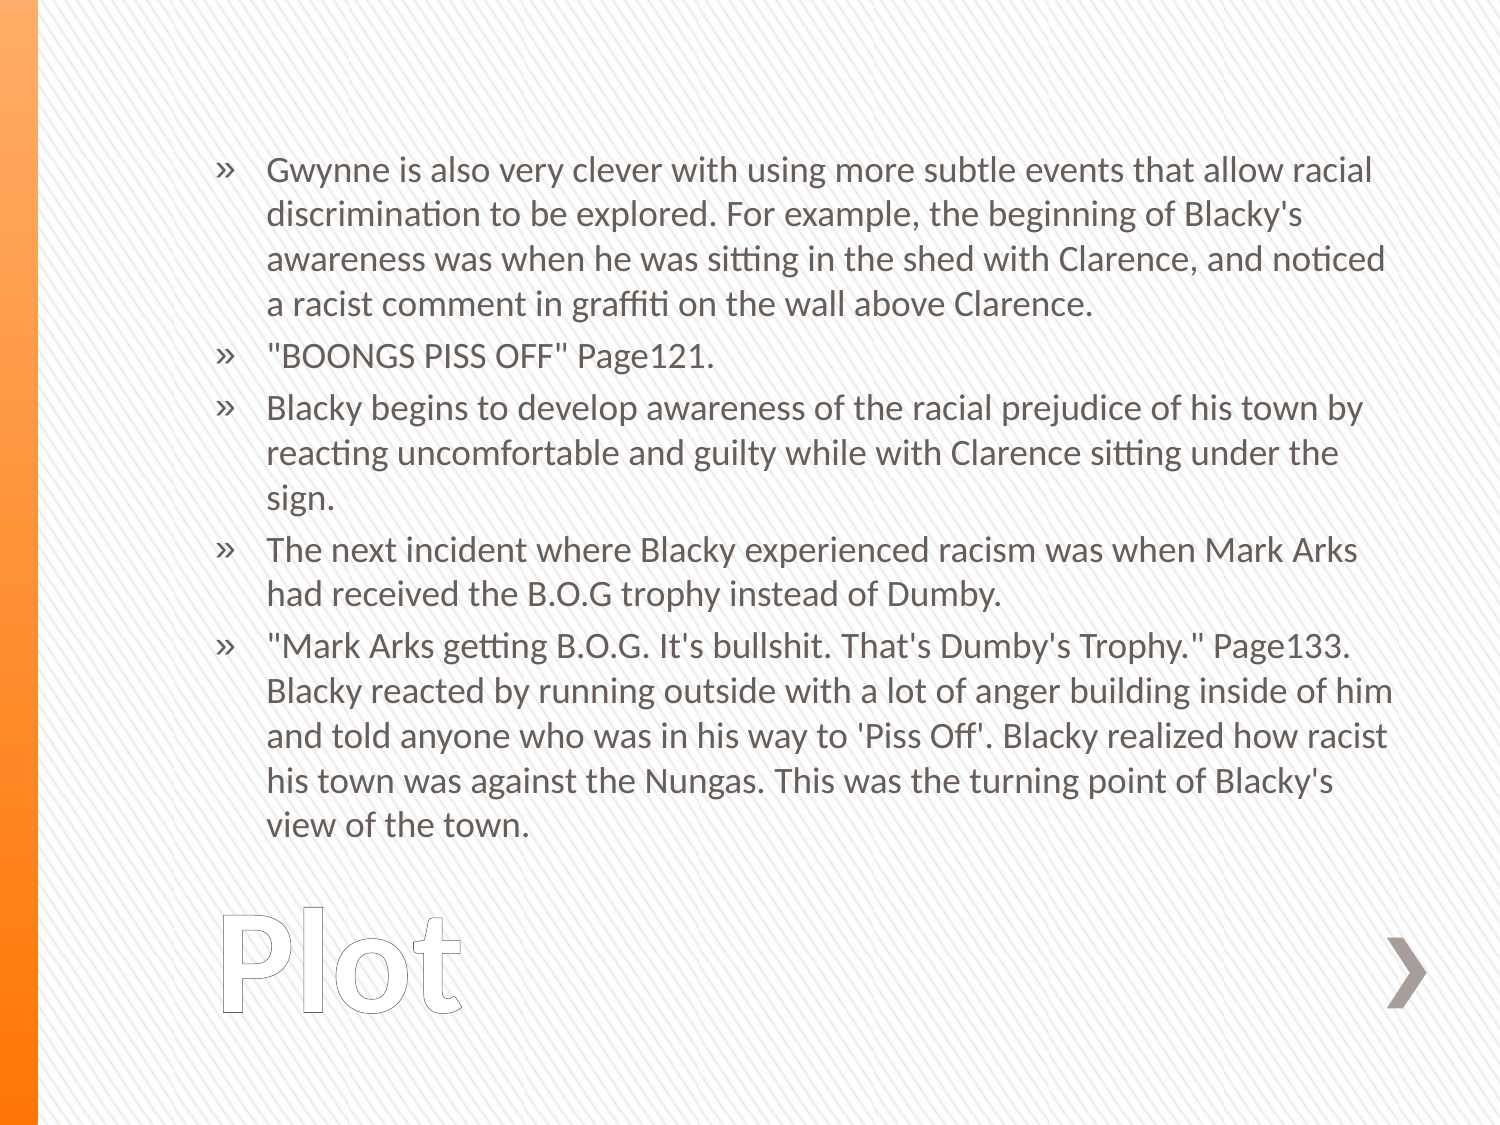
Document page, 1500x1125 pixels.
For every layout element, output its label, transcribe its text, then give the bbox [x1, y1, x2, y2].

list Gwynne is also very clever with using more subtle events that allow racial discrimination to be explored. For example, the beginning of Blacky's awareness was when he was sitting in the shed with Clarence, and noticed a racist comment in graffiti on the wall above Clarence. "BOONGS PISS OFF" Page121. Blacky begins to develop awareness of the racial prejudice of his town by reacting uncomfortable and guilty while with Clarence sitting under the sign. The next incident where Blacky experienced racism was when Mark Arks had received the B.O.G trophy instead of Dumby. "Mark Arks getting B.O.G. It's bullshit. That's Dumby's Trophy." Page133. Blacky reacted by running outside with a lot of anger building inside of him and told anyone who was in his way to 'Piss Off'. Blacky realized how racist his town was against the Nungas. This was the turning point of Blacky's view of the town. [200, 137, 1425, 863]
title Plot [200, 863, 1388, 1050]
